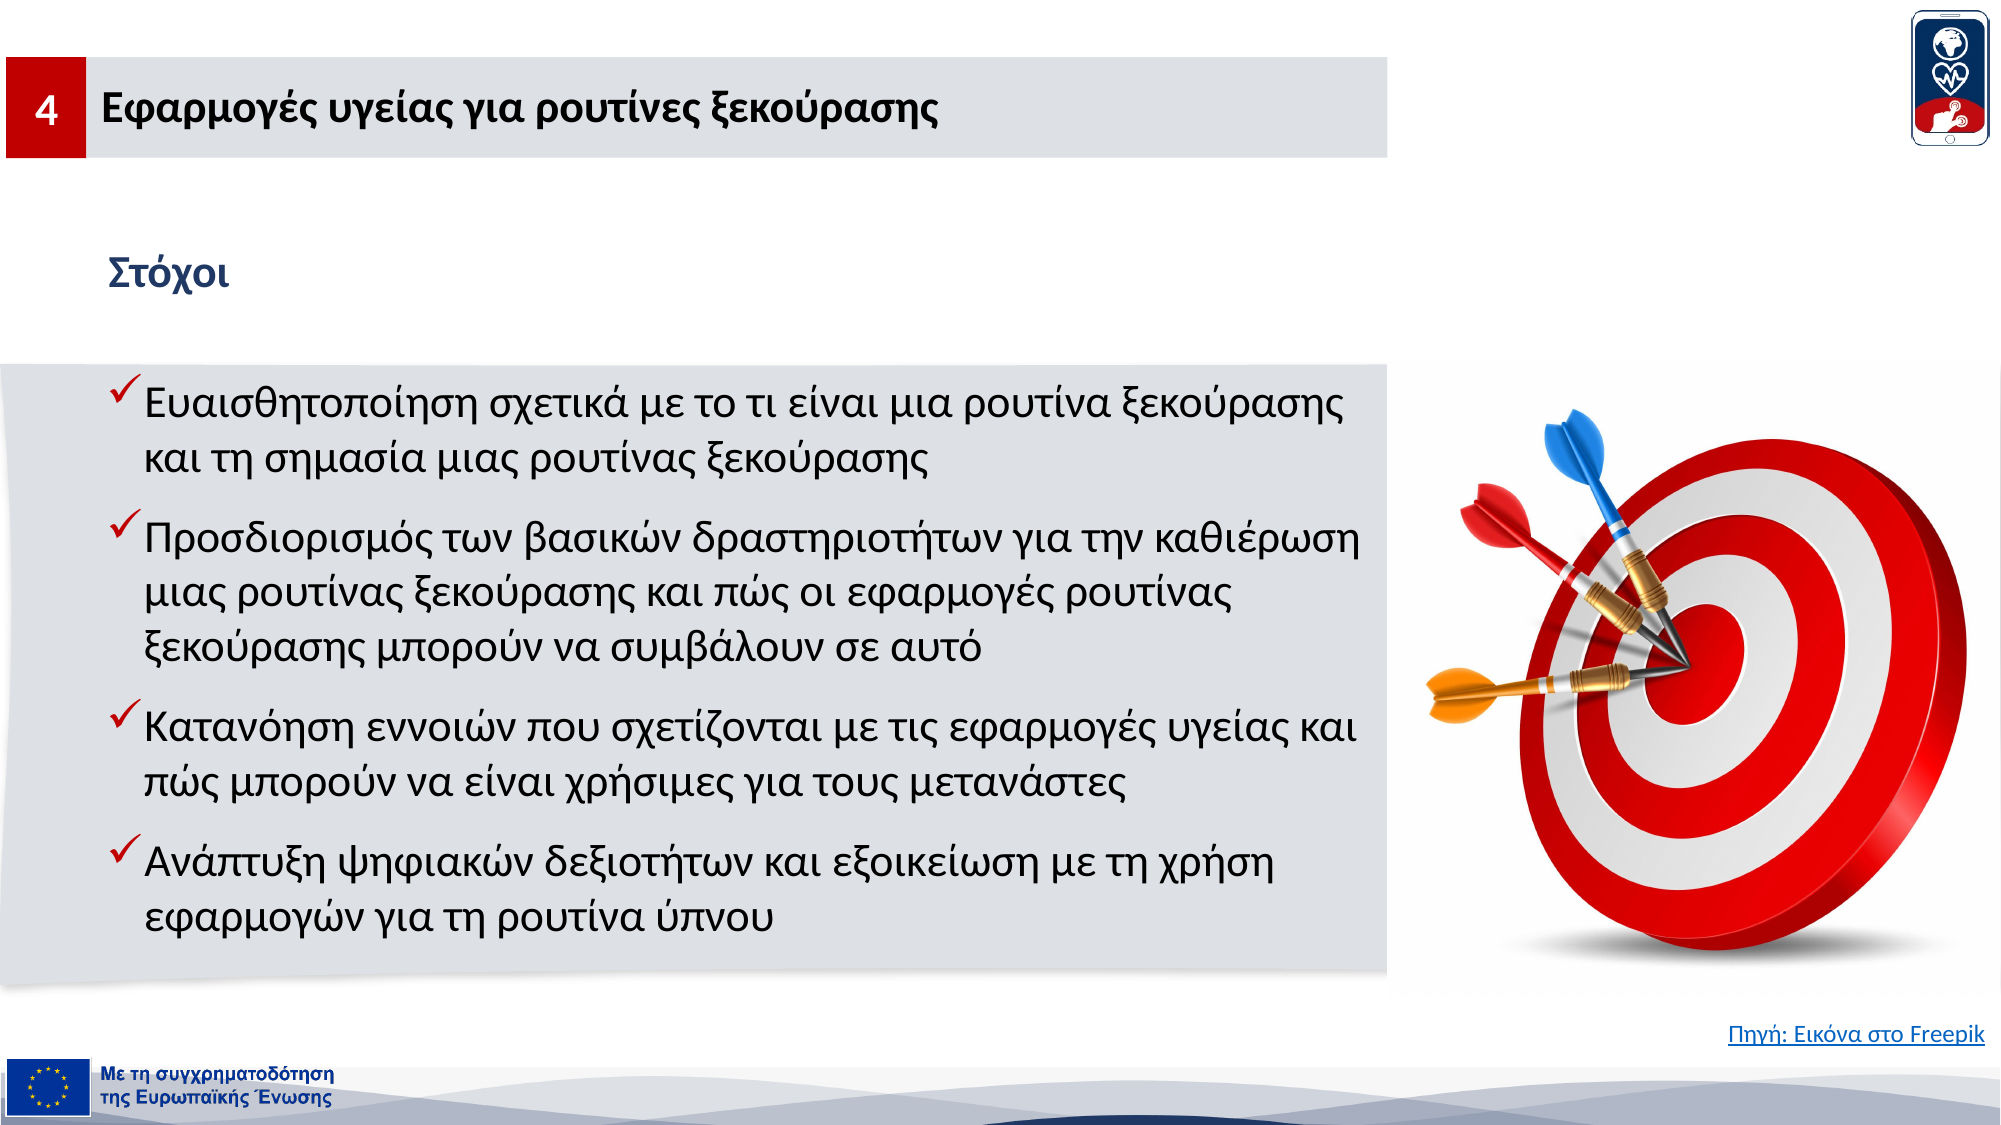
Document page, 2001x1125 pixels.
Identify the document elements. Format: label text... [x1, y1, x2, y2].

text_box Πηγή: Εικόνα στο Freepik [1363, 1009, 2000, 1055]
picture [0, 1054, 2001, 1125]
picture [1387, 361, 2000, 998]
title Στόχοι [93, 221, 1819, 324]
text_box [5, 56, 87, 159]
picture [1911, 10, 1990, 146]
text_box 4 [20, 71, 86, 142]
text_box Εφαρμογές υγείας για ρουτίνες ξεκούρασης [86, 57, 1388, 158]
list Ευαισθητοποίηση σχετικά με το τι είναι μια ρουτίνα ξεκούρασης και τη σημασία μιας ρουτίνας ξεκούρασης Προσδιορισμός των βασικών δραστηριοτήτων για την καθιέρωση μιας ρουτίνας ξεκούρασης και πώς οι εφαρμογές ρουτίνας ξεκούρασης μπορούν να συμβάλουν σε αυτό Κατανόηση εννοιών που σχετίζονται με τις εφαρμογές υγείας και πώς μπορούν να είναι χρήσιμες για τους μετανάστες Ανάπτυξη ψηφιακών δεξιοτήτων και εξοικείωση με τη χρήση εφαρμογών για τη ρουτίνα ύπνου [91, 363, 1383, 986]
